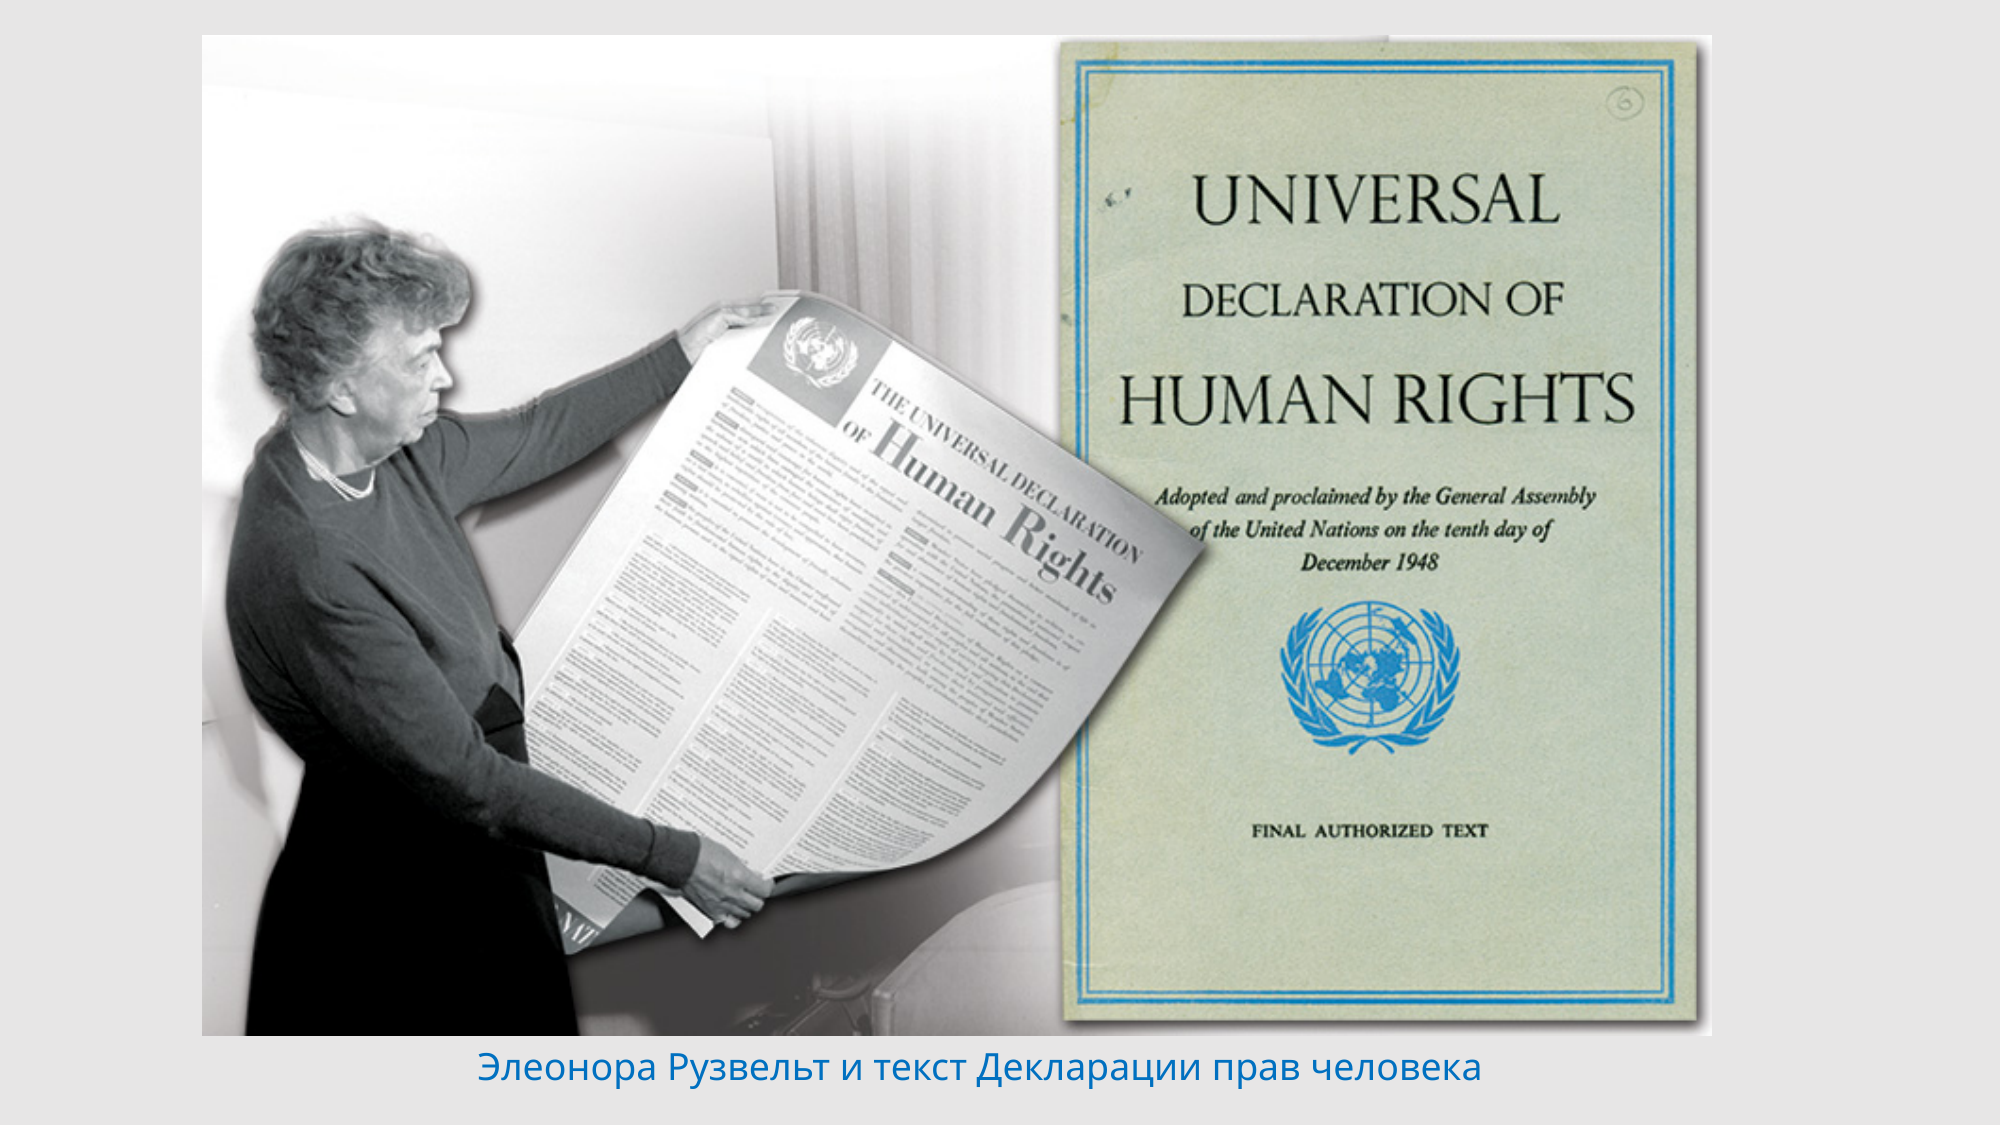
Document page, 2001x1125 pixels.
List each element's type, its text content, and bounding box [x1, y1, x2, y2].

picture [202, 35, 1712, 1036]
text_box Элеонора Рузвельт и текст Декларации прав человека [462, 1036, 1499, 1095]
